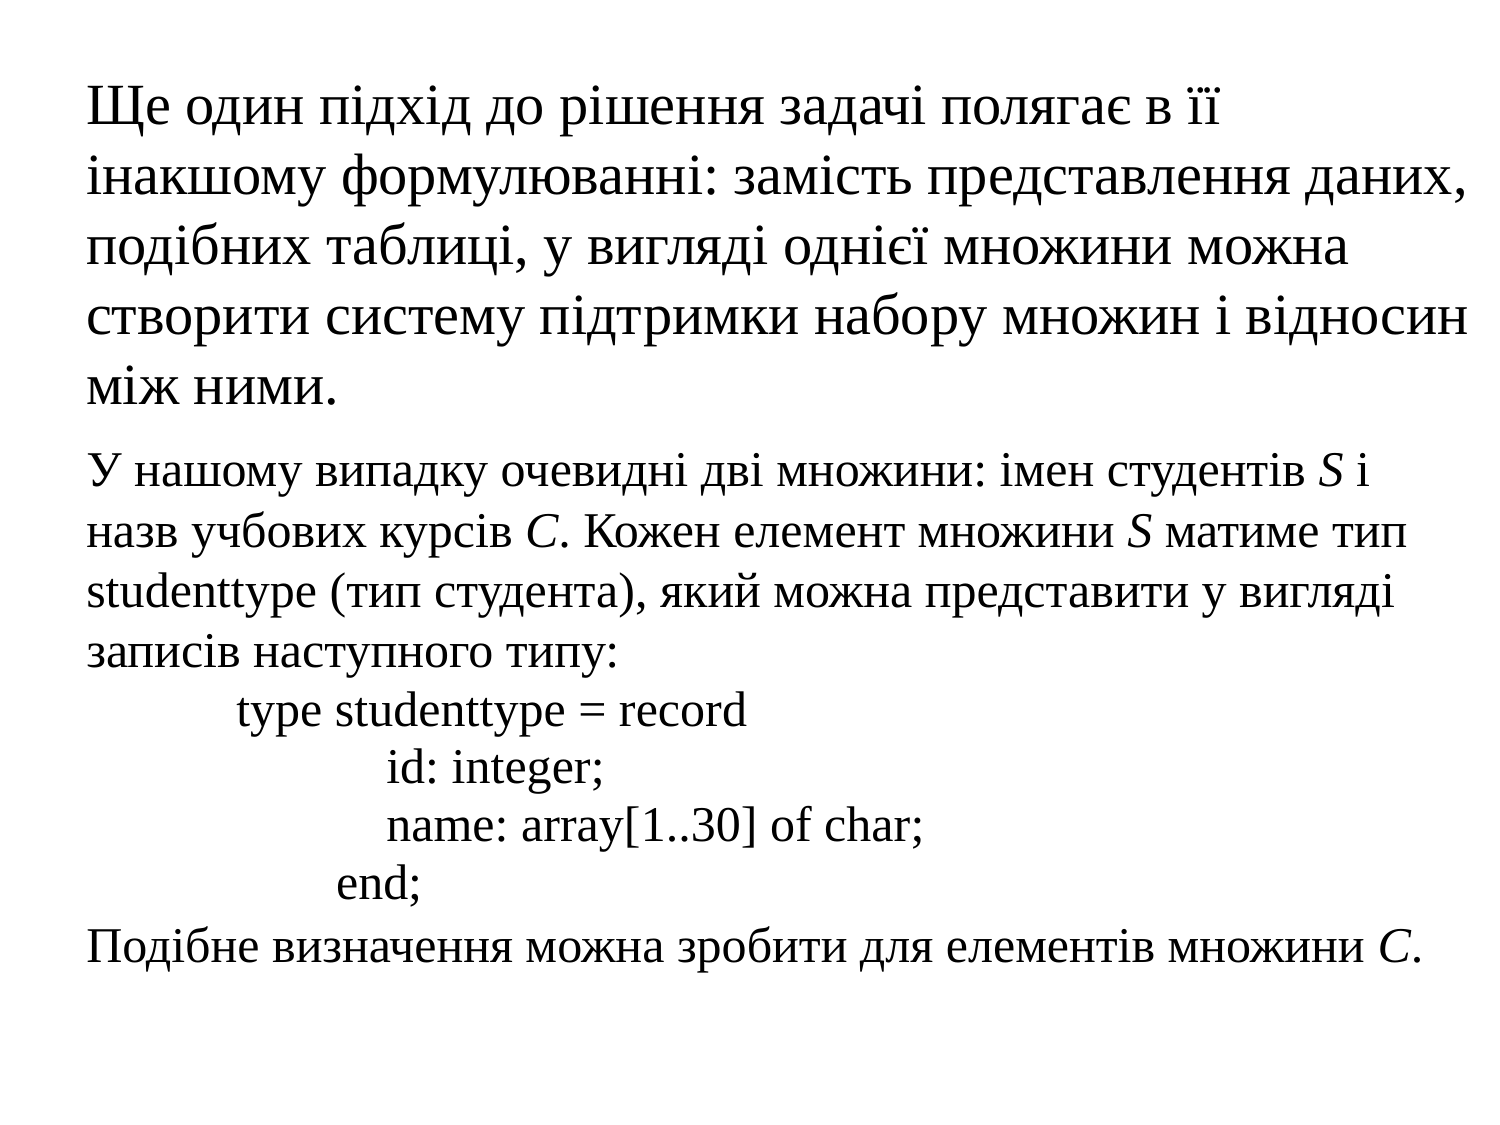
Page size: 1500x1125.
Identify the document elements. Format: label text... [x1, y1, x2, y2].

text_box Ще один підхід до рішення задачі полягає в її інакшому формулюванні: замість представлення даних, подібних таблиці, у вигляді однієї множини можна створити систему підтримки набору множин і відносин між ними. У нашому випадку очевидні дві множини: імен студентів S і назв учбових курсів C. Кожен елемент множини S матиме тип studenttype (тип студента), який можна представити у вигляді записів наступного типу: type studenttype = record id: integer; name: array[1..30] of char; end; Подібне визначення можна зробити для елементів множини С. [0, 58, 1500, 1125]
